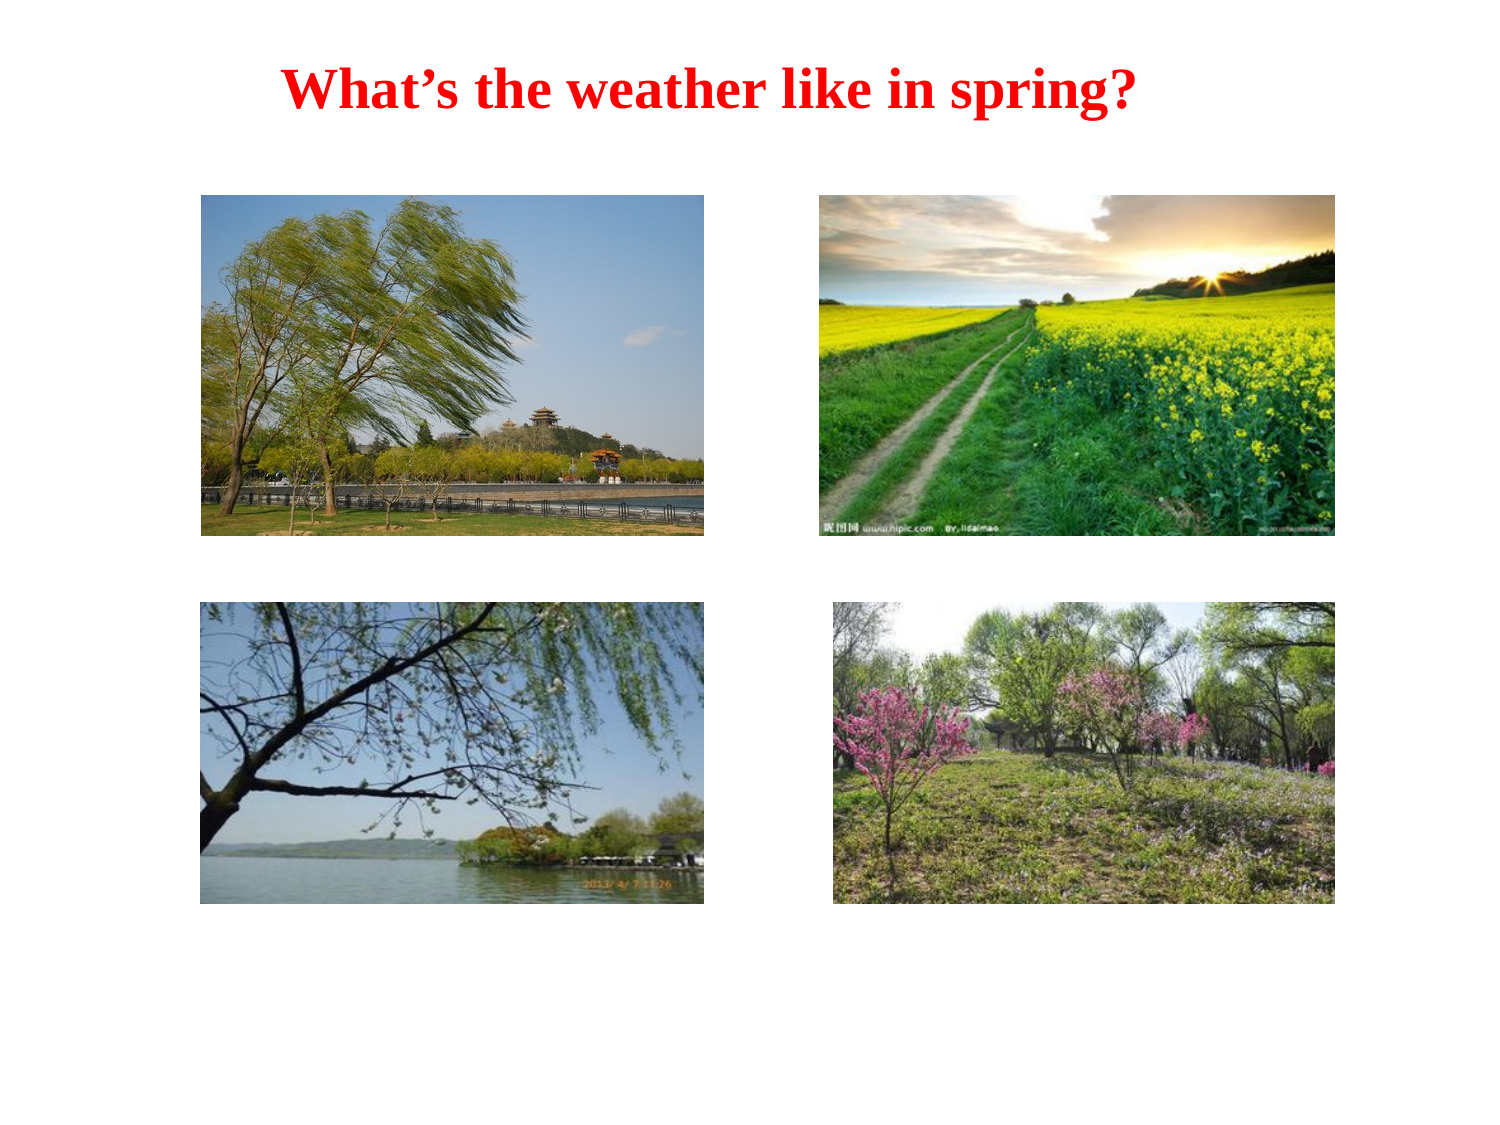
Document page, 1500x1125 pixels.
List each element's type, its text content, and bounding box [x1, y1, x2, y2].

text_box What’s the weather like in spring? [228, 42, 1387, 128]
picture [200, 602, 704, 905]
picture [833, 602, 1335, 905]
picture [818, 194, 1335, 536]
picture [200, 194, 704, 536]
